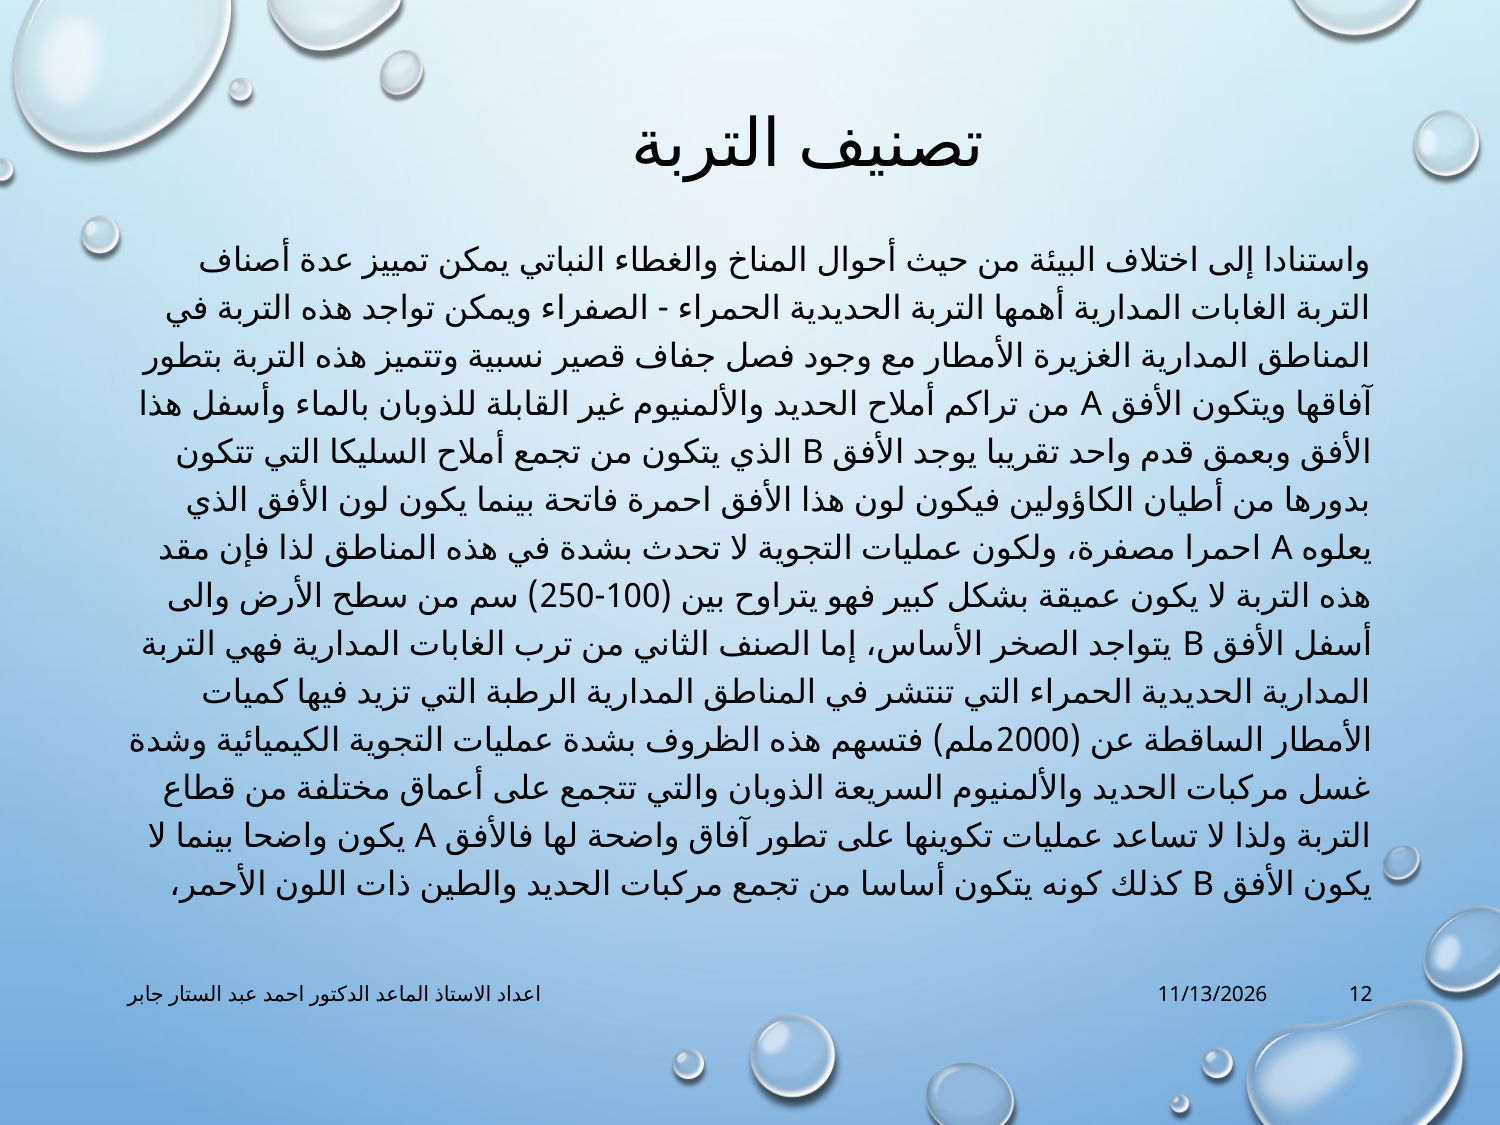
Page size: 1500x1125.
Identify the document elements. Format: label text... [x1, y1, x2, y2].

slide_number 12 [1293, 965, 1388, 1025]
list واستنادا إلى اختلاف البيئة من حيث أحوال المناخ والغطاء النباتي يمكن تمييز عدة أصناف التربة الغابات المدارية أهمها التربة الحديدية الحمراء - الصفراء ويمكن تواجد هذه التربة في المناطق المدارية الغزيرة الأمطار مع وجود فصل جفاف قصير نسبية وتتميز هذه التربة بتطور آفاقها ويتكون الأفق A من تراكم أملاح الحديد والألمنيوم غير القابلة للذوبان بالماء وأسفل هذا الأفق وبعمق قدم واحد تقريبا يوجد الأفق B الذي يتكون من تجمع أملاح السليكا التي تتكون بدورها من أطيان الكاؤولين فيكون لون هذا الأفق احمرة فاتحة بينما يكون لون الأفق الذي يعلوه A احمرا مصفرة، ولكون عمليات التجوية لا تحدث بشدة في هذه المناطق لذا فإن مقد هذه التربة لا يكون عميقة بشكل كبير فهو يتراوح بين (100-250) سم من سطح الأرض والى أسفل الأفق B يتواجد الصخر الأساس، إما الصنف الثاني من ترب الغابات المدارية فهي التربة المدارية الحديدية الحمراء التي تنتشر في المناطق المدارية الرطبة التي تزيد فيها كميات الأمطار الساقطة عن (2000ملم) فتسهم هذه الظروف بشدة عمليات التجوية الكيميائية وشدة غسل مركبات الحديد والألمنيوم السريعة الذوبان والتي تتجمع على أعماق مختلفة من قطاع التربة ولذا لا تساعد عمليات تكوينها على تطور آفاق واضحة لها فالأفق A يكون واضحا بينما لا يكون الأفق B كذلك كونه يتكون أساسا من تجمع مركبات الحديد والطين ذات اللون الأحمر، [112, 222, 1388, 950]
footer اعداد الاستاذ الماعد الدكتور احمد عبد الستار جابر [112, 965, 934, 1025]
picture [0, 0, 1500, 1125]
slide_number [944, 965, 1283, 1025]
title تصنيف التربة [586, 101, 1030, 189]
